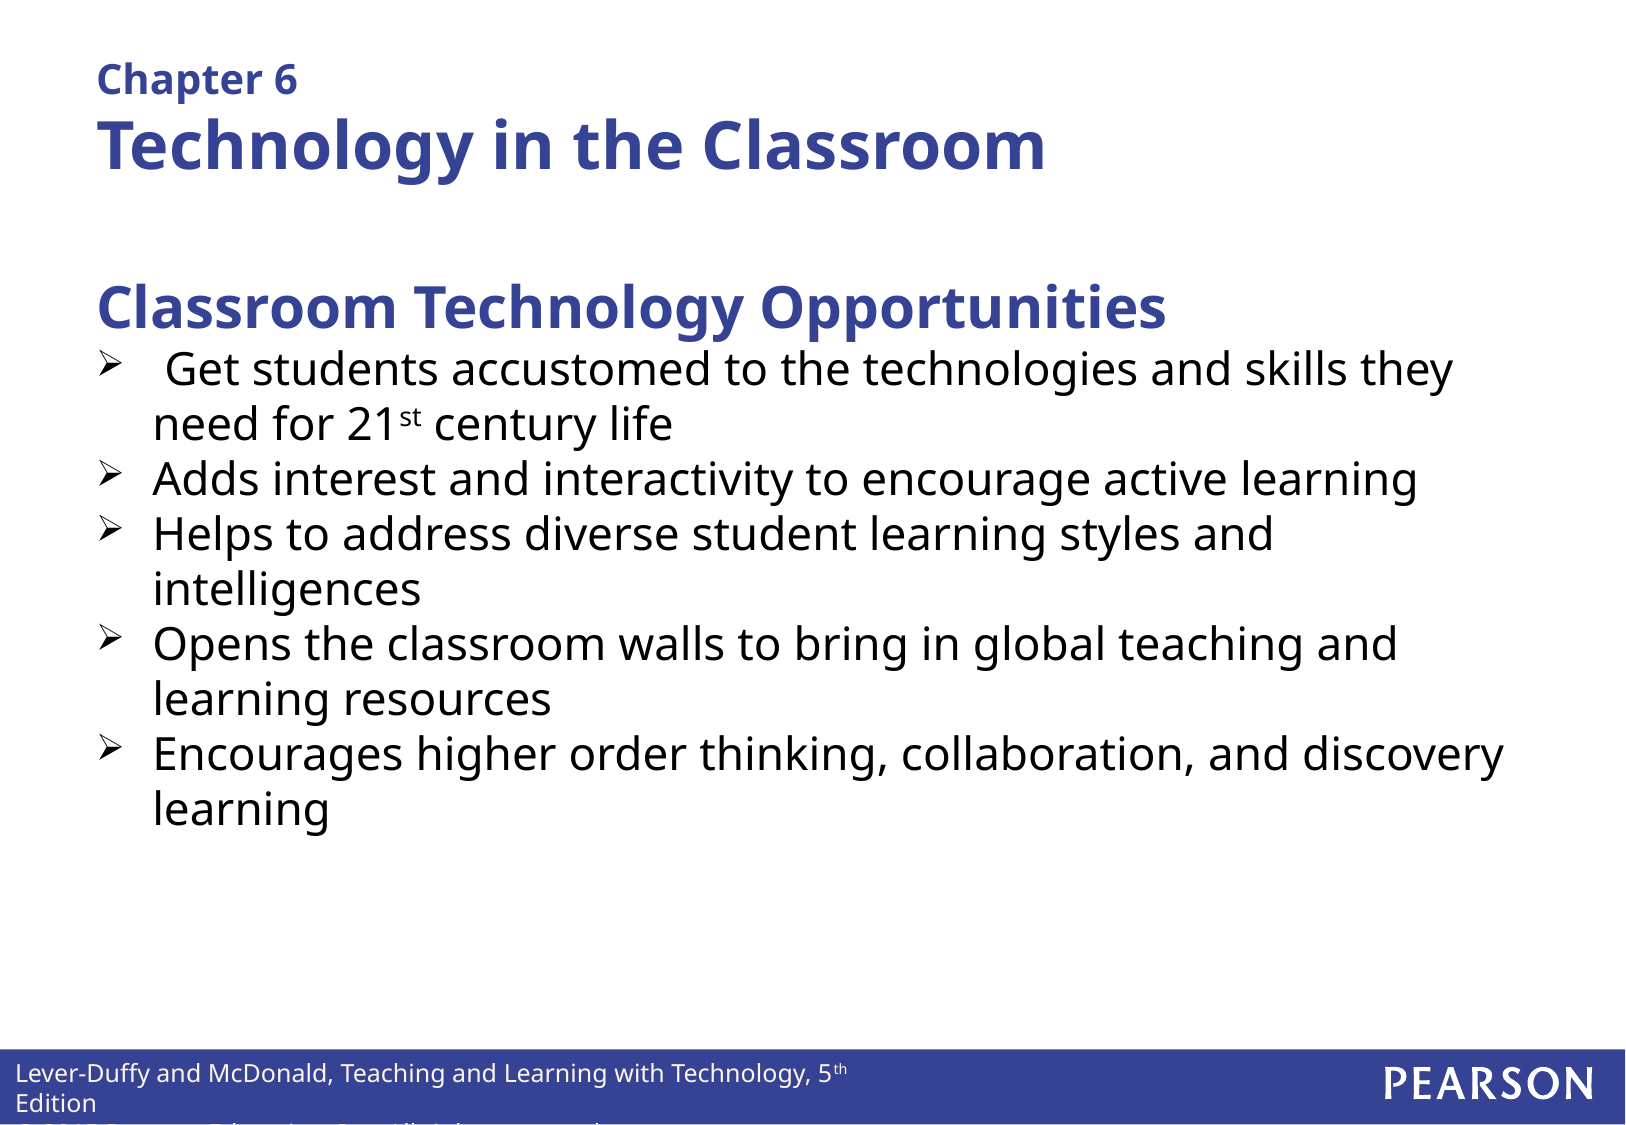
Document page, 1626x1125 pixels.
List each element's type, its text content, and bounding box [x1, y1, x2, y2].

title Chapter 6 Technology in the Classroom [81, 45, 1544, 233]
list Classroom Technology Opportunities Get students accustomed to the technologies and skills they need for 21st century life Adds interest and interactivity to encourage active learning Helps to address diverse student learning styles and intelligences Opens the classroom walls to bring in global teaching and learning resources Encourages higher order thinking, collaboration, and discovery learning [81, 262, 1544, 1005]
